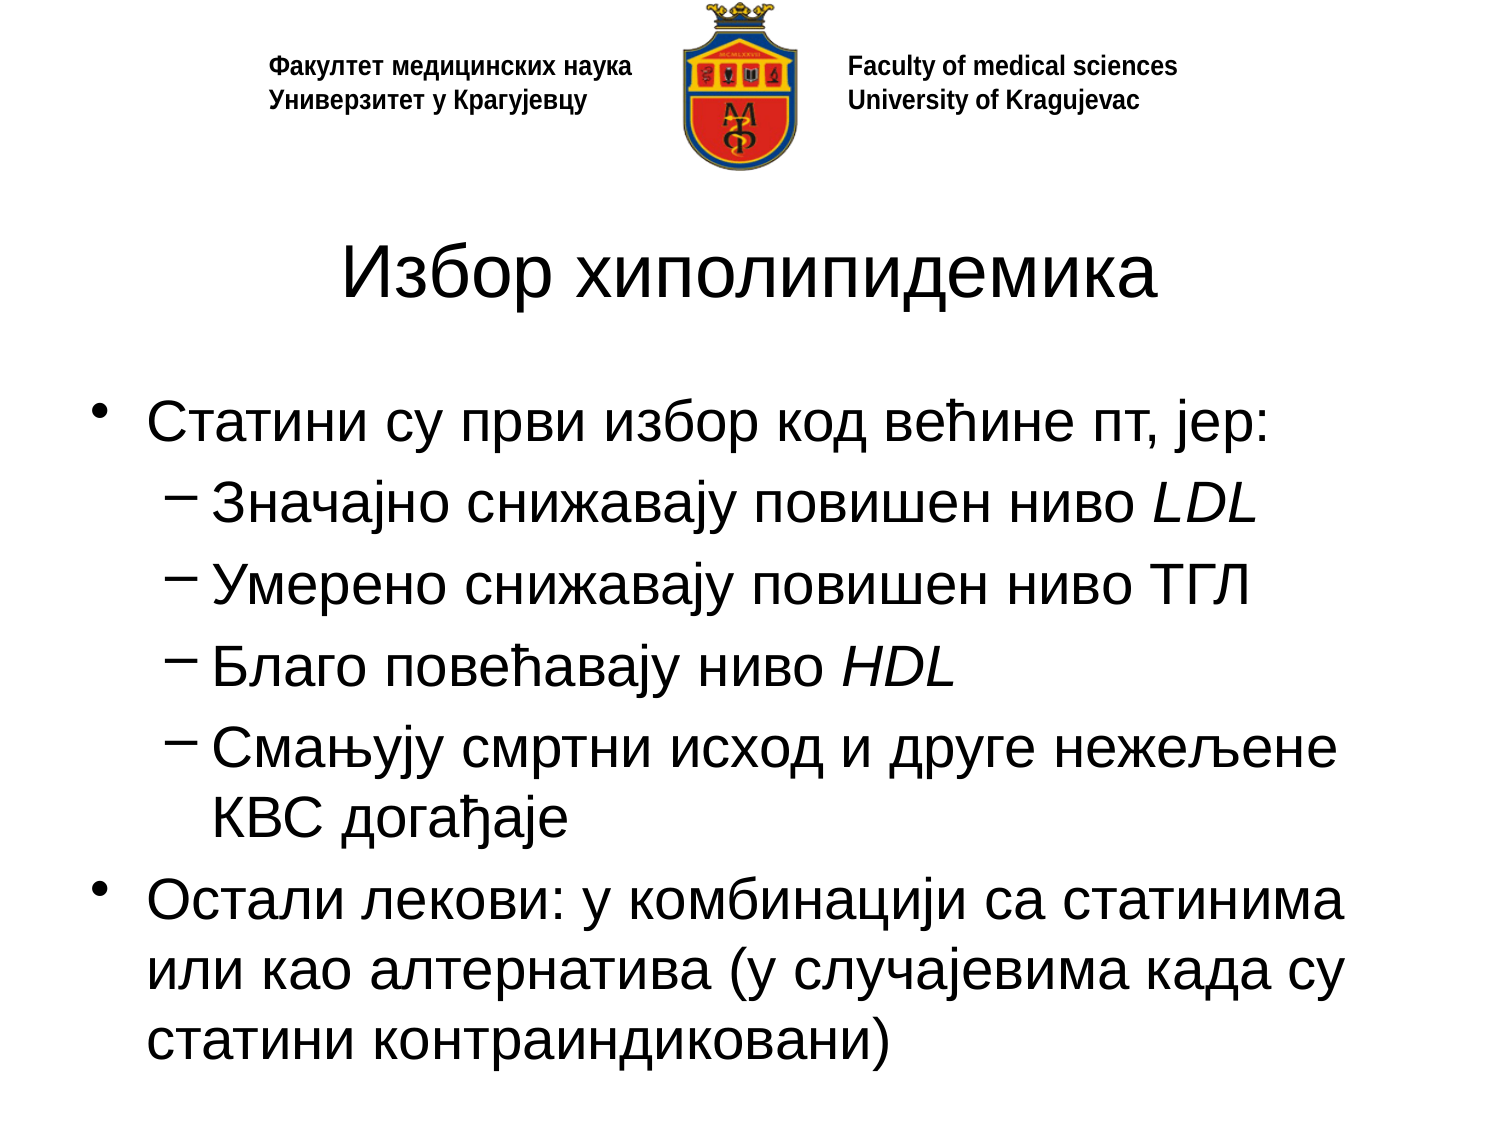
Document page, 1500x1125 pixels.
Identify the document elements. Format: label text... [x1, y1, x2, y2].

title Избор хиполипидемика [74, 173, 1426, 362]
list Статини су први избор код већине пт, јер: Значајно снижавају повишен ниво LDL Умерено снижавају повишен ниво ТГЛ Благо повећавају ниво HDL Смањују смртни исход и друге нежељене КВС догађаје Остали лекови: у комбинацији са статинима или као алтернатива (у случајевима када су статини контраиндиковани) [74, 374, 1448, 1118]
